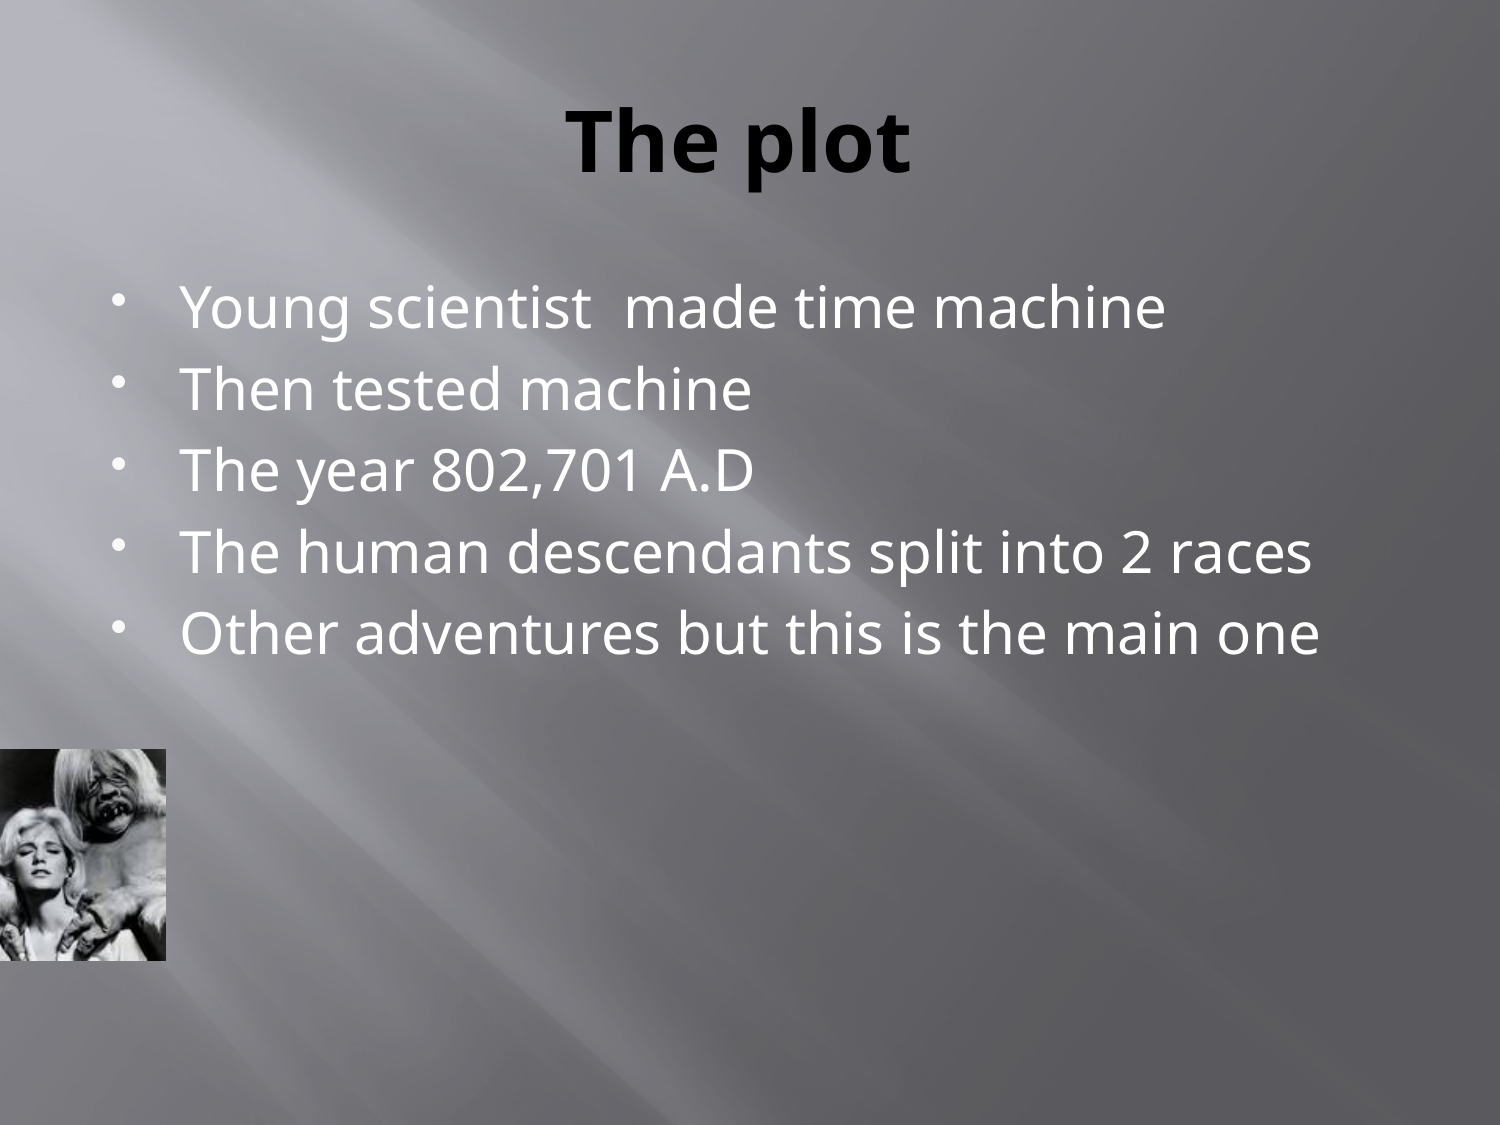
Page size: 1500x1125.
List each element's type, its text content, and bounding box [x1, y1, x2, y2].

title The plot [75, 45, 1425, 233]
list Young scientist made time machine Then tested machine The year 802,701 A.D The human descendants split into 2 races Other adventures but this is the main one [75, 262, 1425, 1035]
picture [0, 749, 166, 962]
